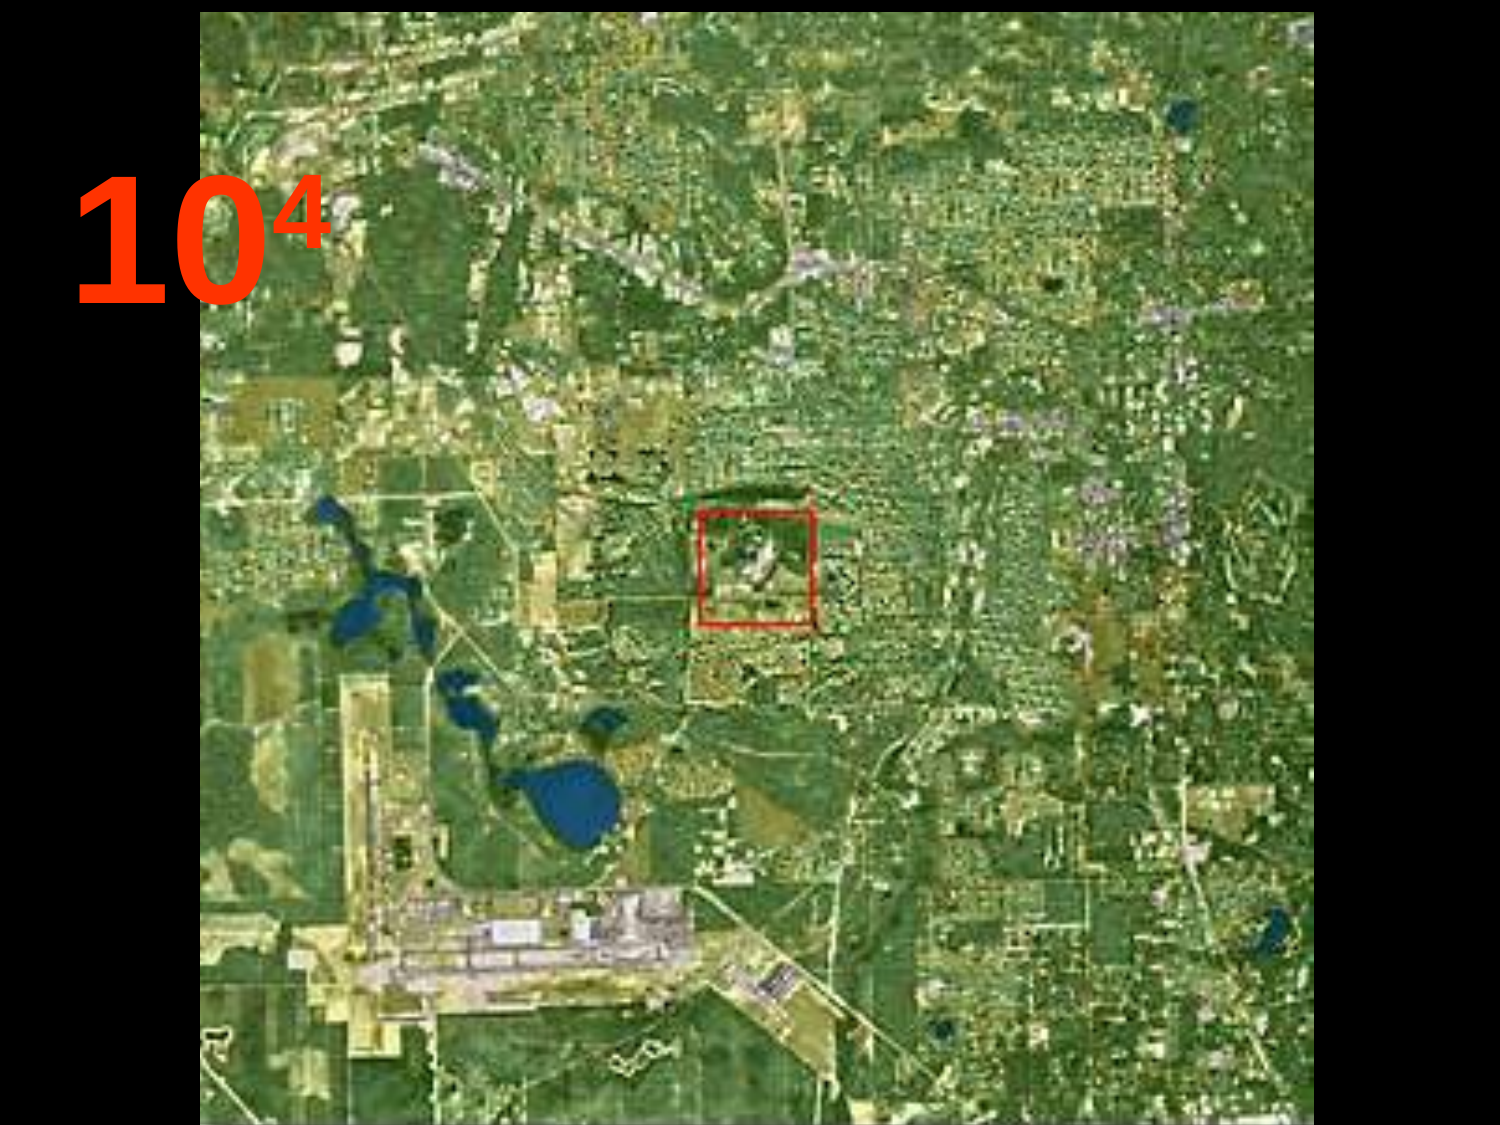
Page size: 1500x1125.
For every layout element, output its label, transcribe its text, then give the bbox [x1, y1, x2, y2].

text_box 104 [53, 112, 194, 348]
picture [199, 12, 1314, 1125]
